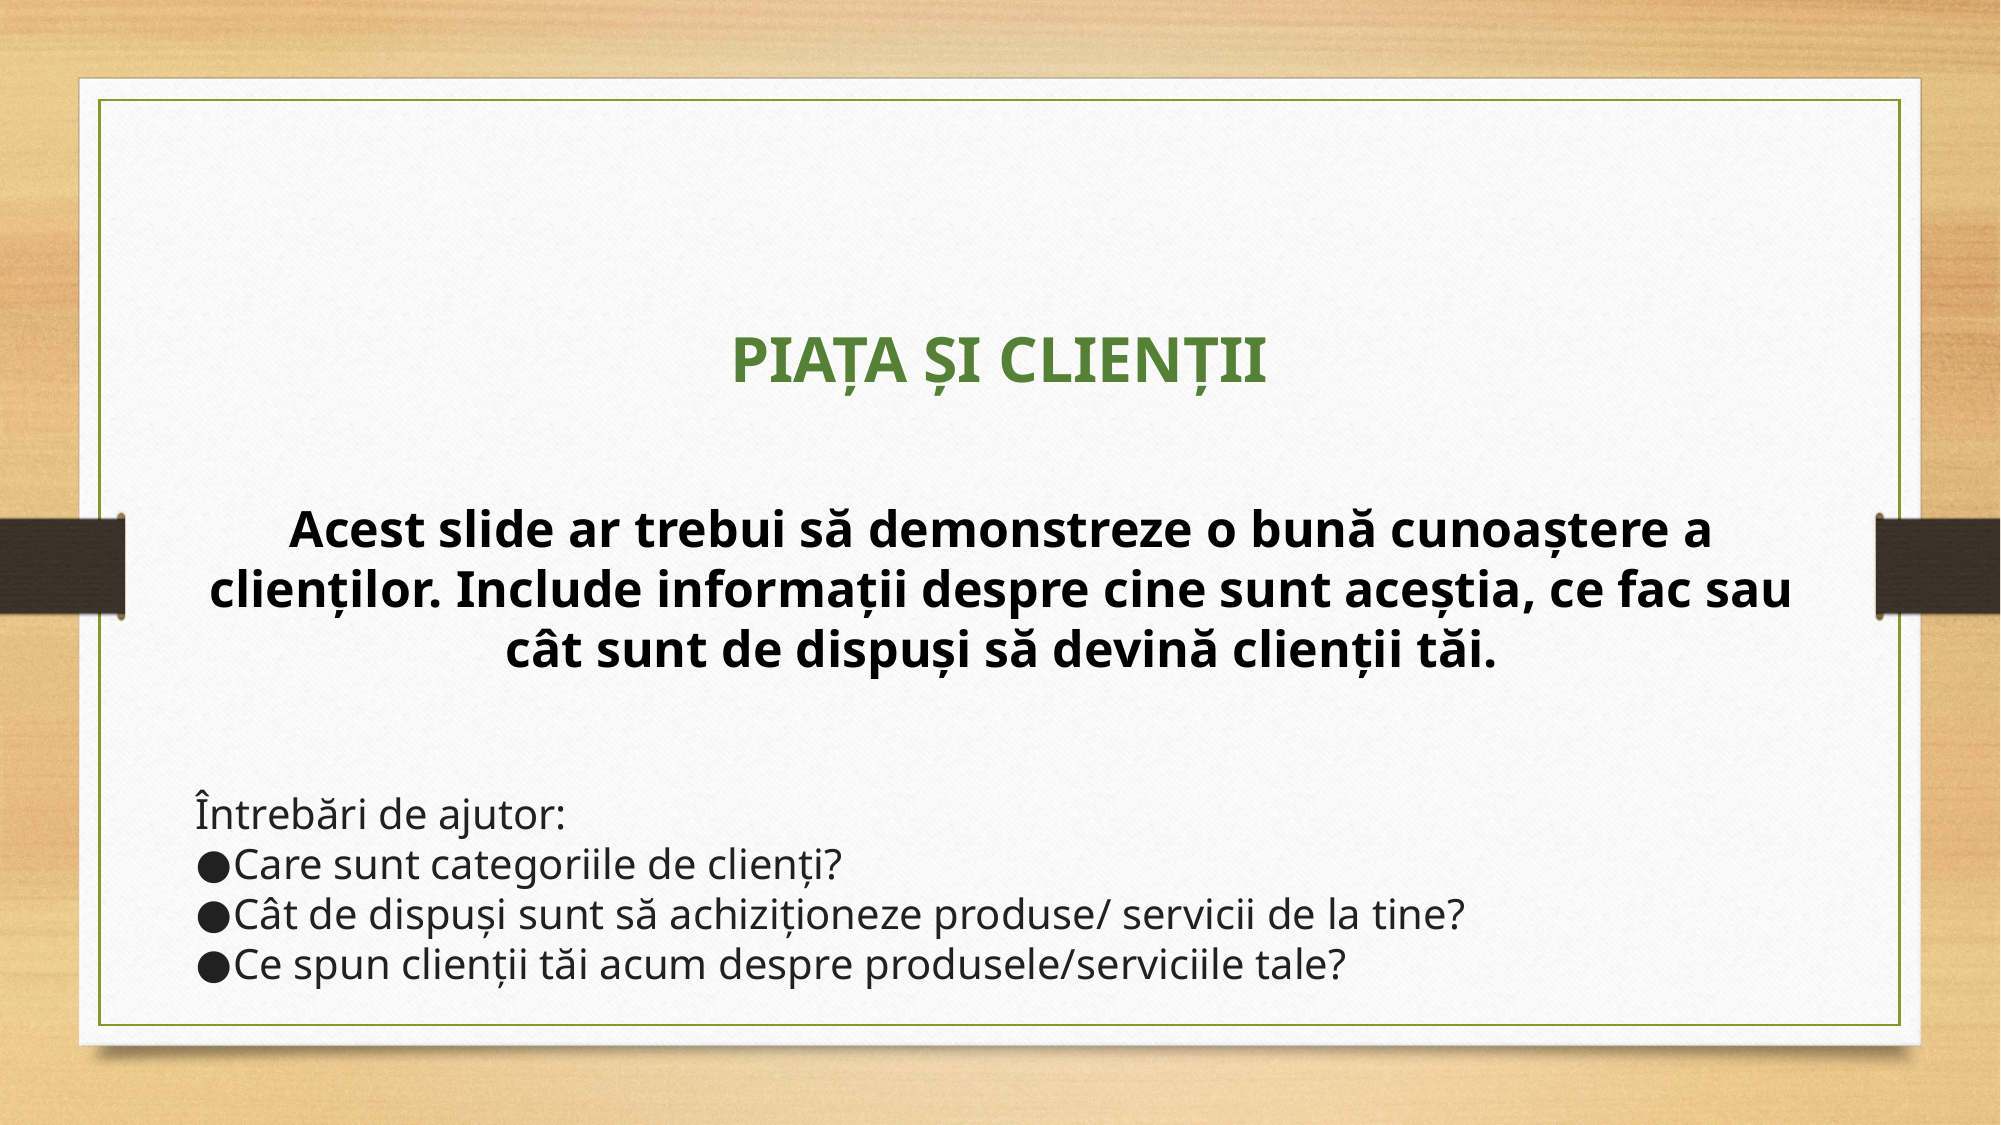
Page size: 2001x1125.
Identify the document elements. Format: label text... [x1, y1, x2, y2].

text_box PIAȚA ȘI CLIENȚII [592, 316, 1407, 461]
text_box Acest slide ar trebui să demonstreze o bună cunoaștere a clienților. Include informații despre cine sunt aceștia, ce fac sau cât sunt de dispuși să devină clienții tăi. Întrebări de ajutor: Care sunt categoriile de clienți? Cât de dispuși sunt să achiziționeze produse/ servicii de la tine? Ce spun clienții tăi acum despre produsele/serviciile tale? [188, 493, 1816, 1018]
picture [0, 0, 2001, 1125]
